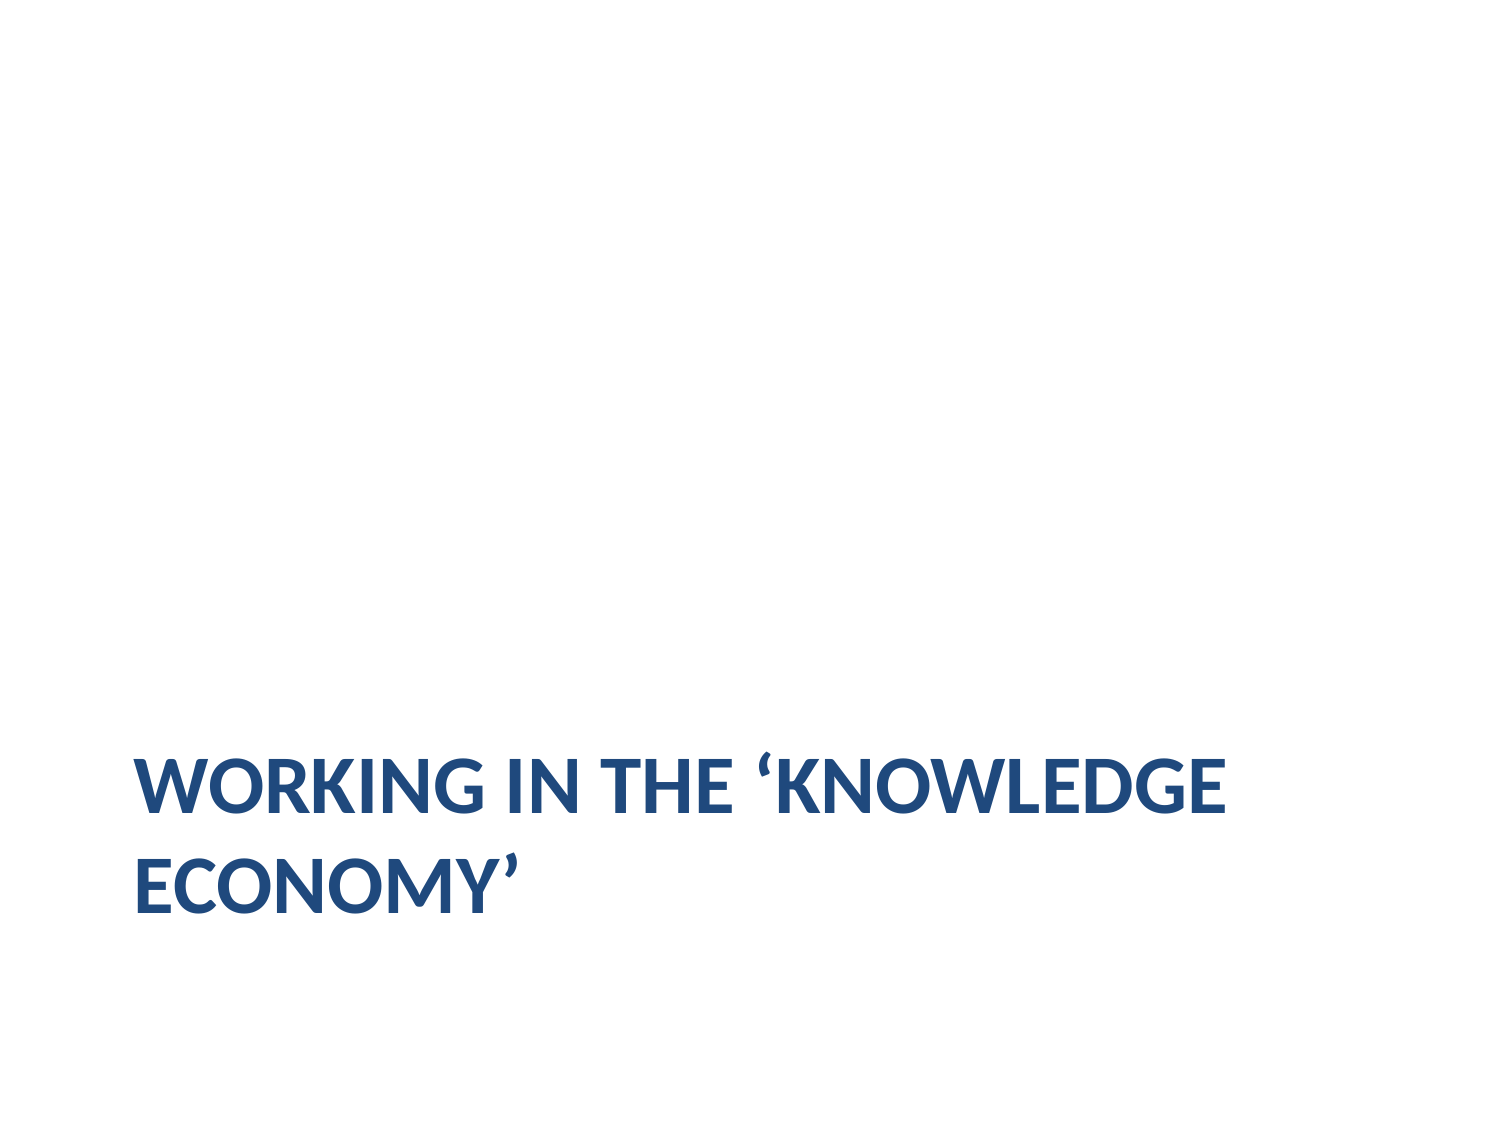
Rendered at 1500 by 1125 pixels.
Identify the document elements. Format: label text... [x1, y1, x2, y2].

title Working in the ‘knowledge economy’ [118, 722, 1394, 947]
